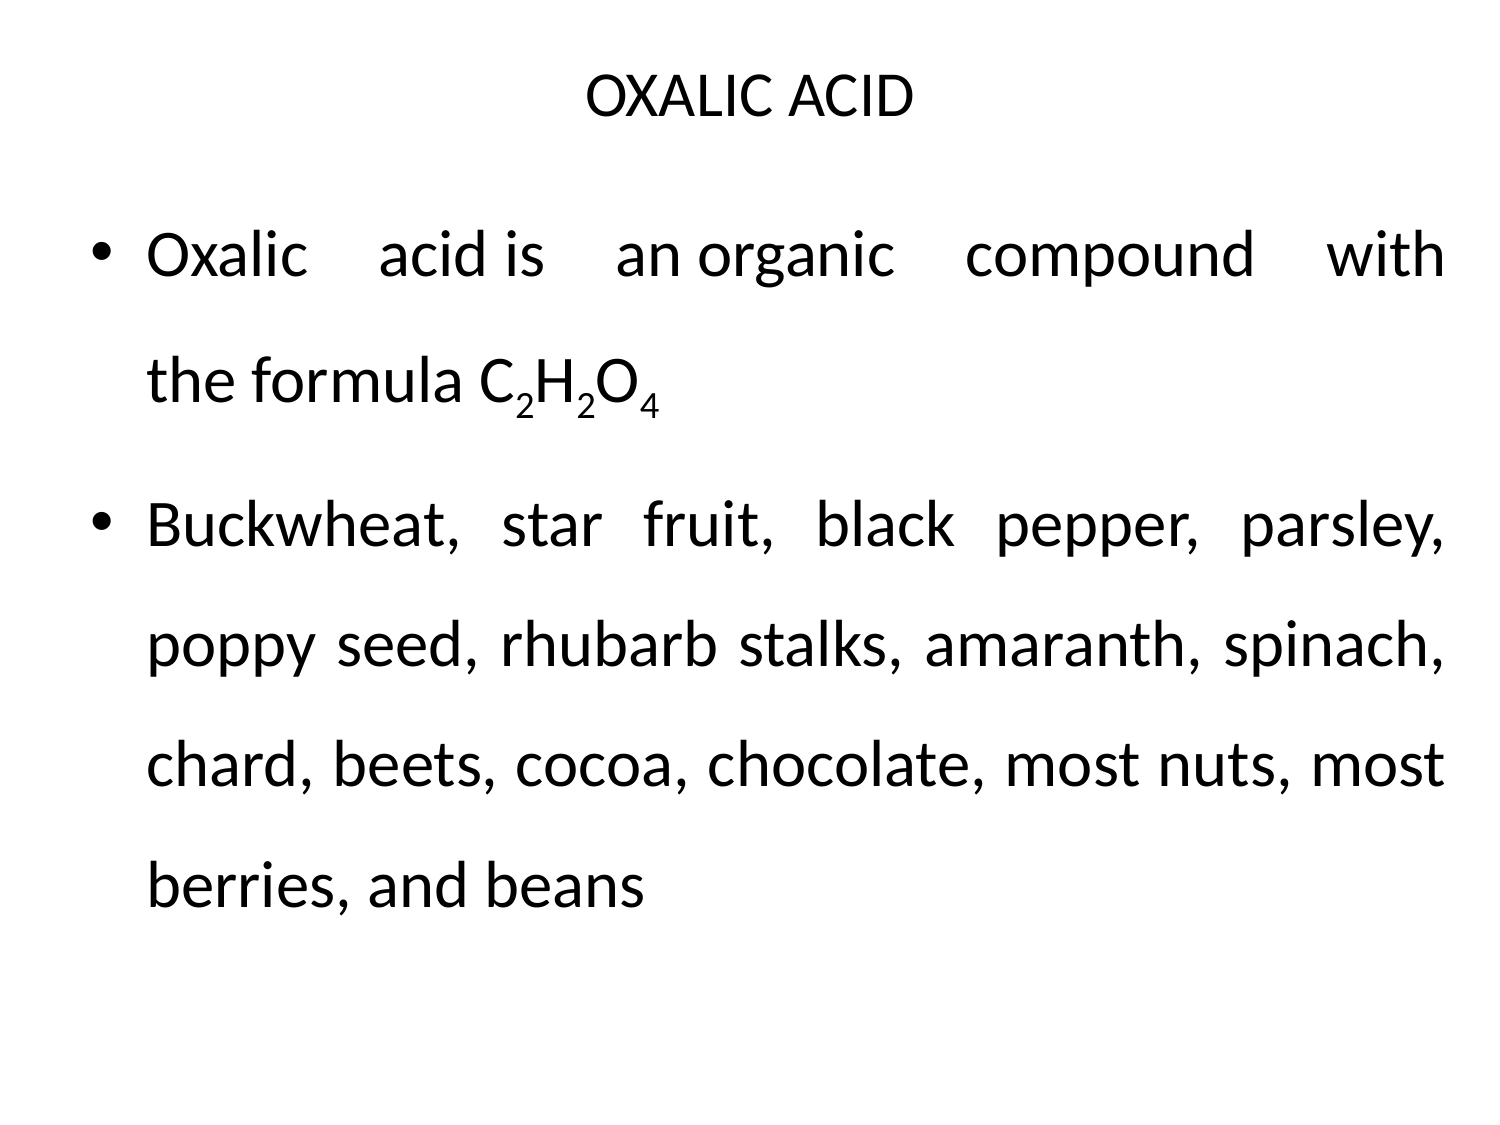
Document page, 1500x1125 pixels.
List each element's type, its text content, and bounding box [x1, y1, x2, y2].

title OXALIC ACID [75, 45, 1425, 138]
list Oxalic acid is an organic compound with the formula C2H2O4 Buckwheat, star fruit, black pepper, parsley, poppy seed, rhubarb stalks, amaranth, spinach, chard, beets, cocoa, chocolate, most nuts, most berries, and beans [75, 162, 1463, 1088]
